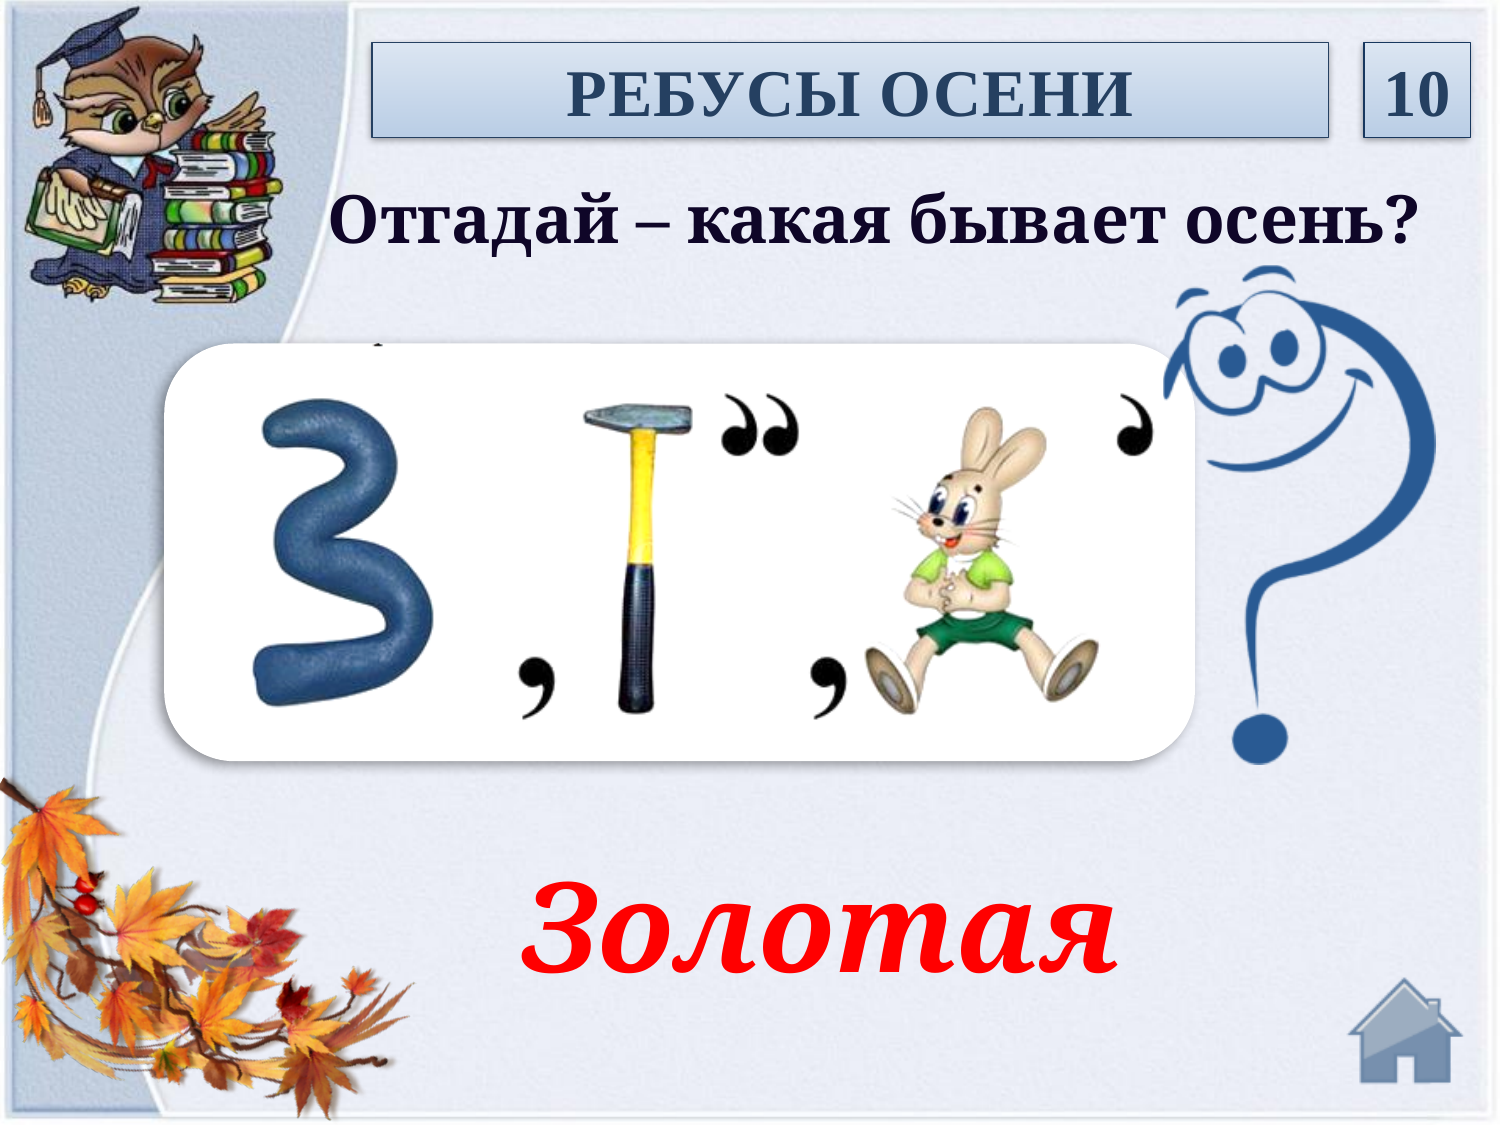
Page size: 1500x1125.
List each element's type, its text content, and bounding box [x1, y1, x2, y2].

text_box 10 [1363, 42, 1471, 138]
text_box Отгадай – какая бывает осень? [312, 169, 1459, 265]
picture [0, 0, 1500, 1125]
text_box РЕБУСЫ ОСЕНИ [371, 42, 1329, 138]
text_box Золотая [478, 839, 1164, 1005]
